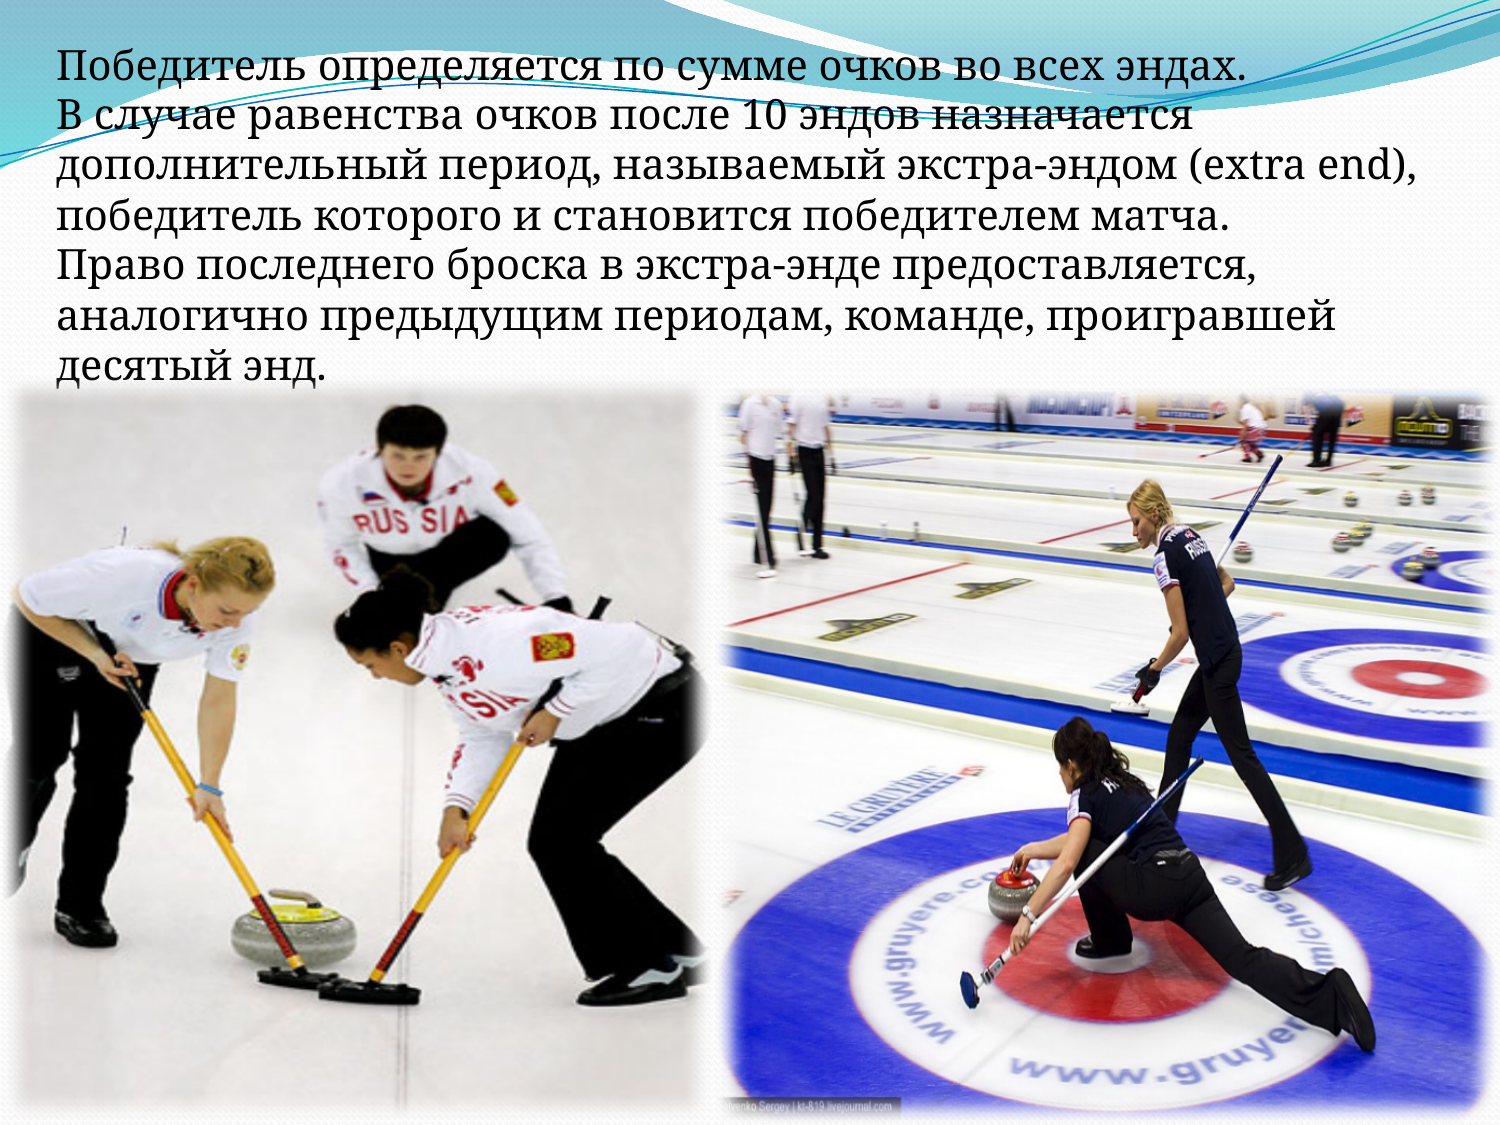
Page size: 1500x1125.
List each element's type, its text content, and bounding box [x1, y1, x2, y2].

picture [0, 373, 1500, 1125]
text_box Победитель определяется по сумме очков во всех эндах. В случае равенства очков после 10 эндов назначается дополнительный период, называемый экстра-эндом (extra end), победитель которого и становится победителем матча. Право последнего броска в экстра-энде предоставляется, аналогично предыдущим периодам, команде, проигравшей десятый энд. [41, 30, 1459, 384]
